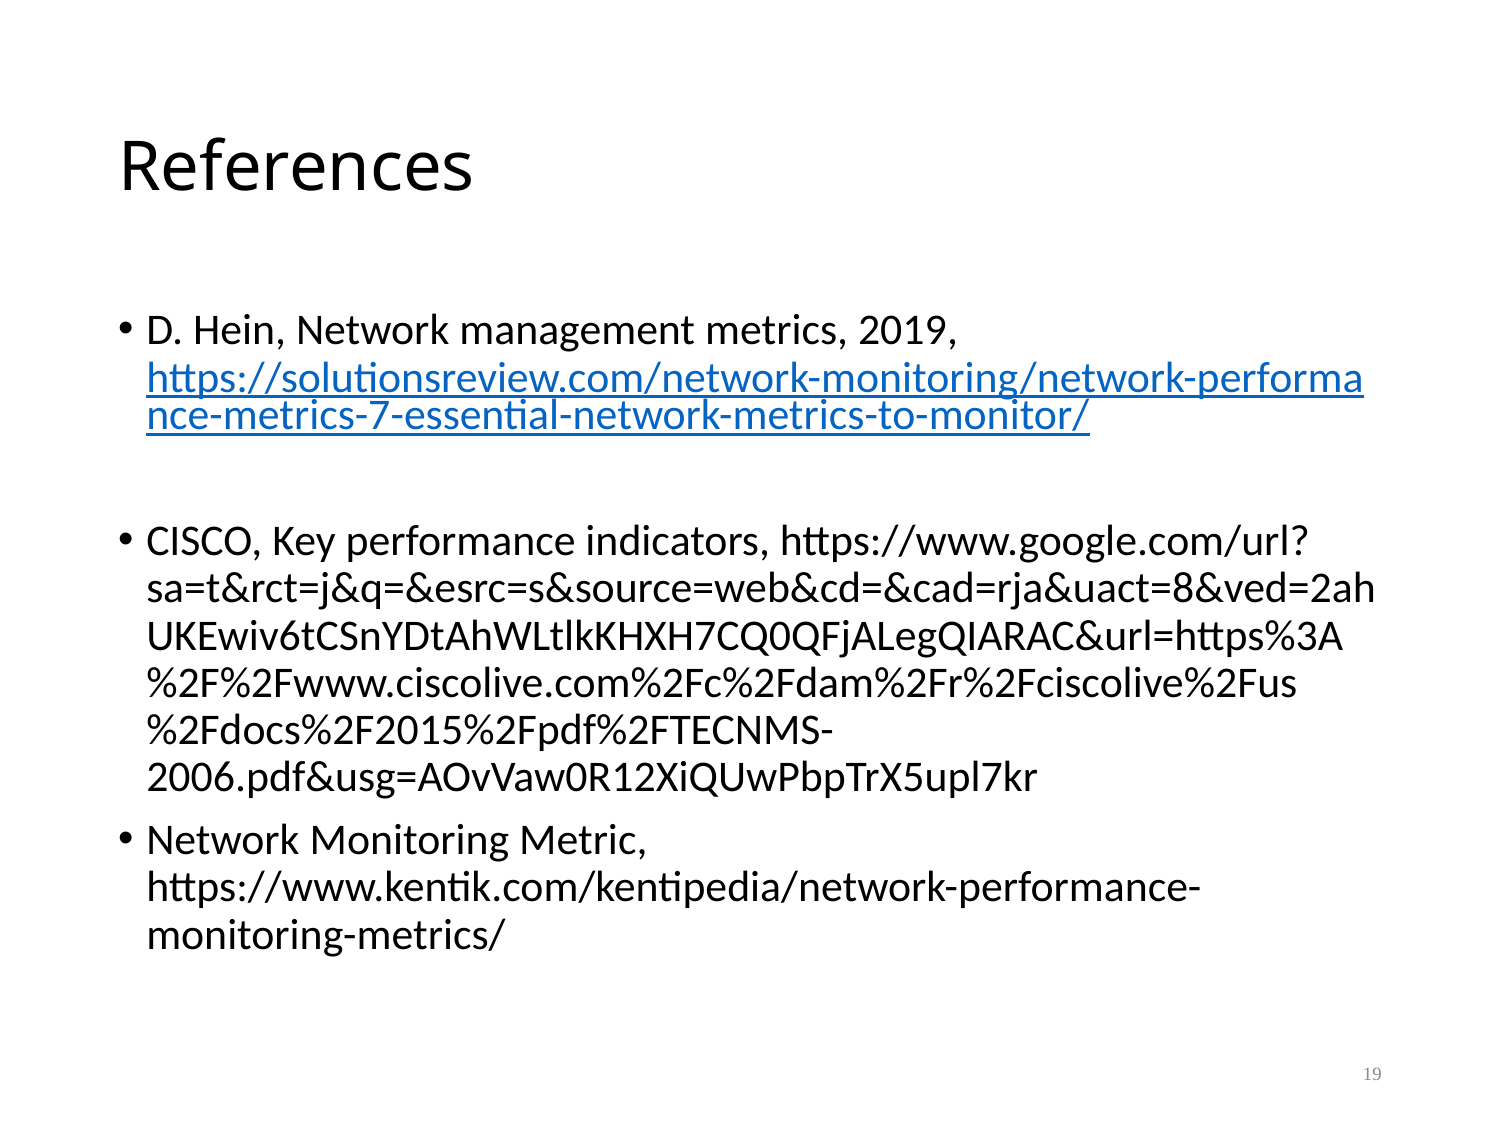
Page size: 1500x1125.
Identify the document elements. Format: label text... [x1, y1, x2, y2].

slide_number 19 [1059, 1042, 1397, 1103]
list D. Hein, Network management metrics, 2019, https://solutionsreview.com/network-monitoring/network-performance-metrics-7-essential-network-metrics-to-monitor/ CISCO, Key performance indicators, https://www.google.com/url?sa=t&rct=j&q=&esrc=s&source=web&cd=&cad=rja&uact=8&ved=2ahUKEwiv6tCSnYDtAhWLtlkKHXH7CQ0QFjALegQIARAC&url=https%3A%2F%2Fwww.ciscolive.com%2Fc%2Fdam%2Fr%2Fciscolive%2Fus%2Fdocs%2F2015%2Fpdf%2FTECNMS-2006.pdf&usg=AOvVaw0R12XiQUwPbpTrX5upl7kr Network Monitoring Metric, https://www.kentik.com/kentipedia/network-performance-monitoring-metrics/ [103, 299, 1397, 1014]
title References [103, 59, 1397, 278]
